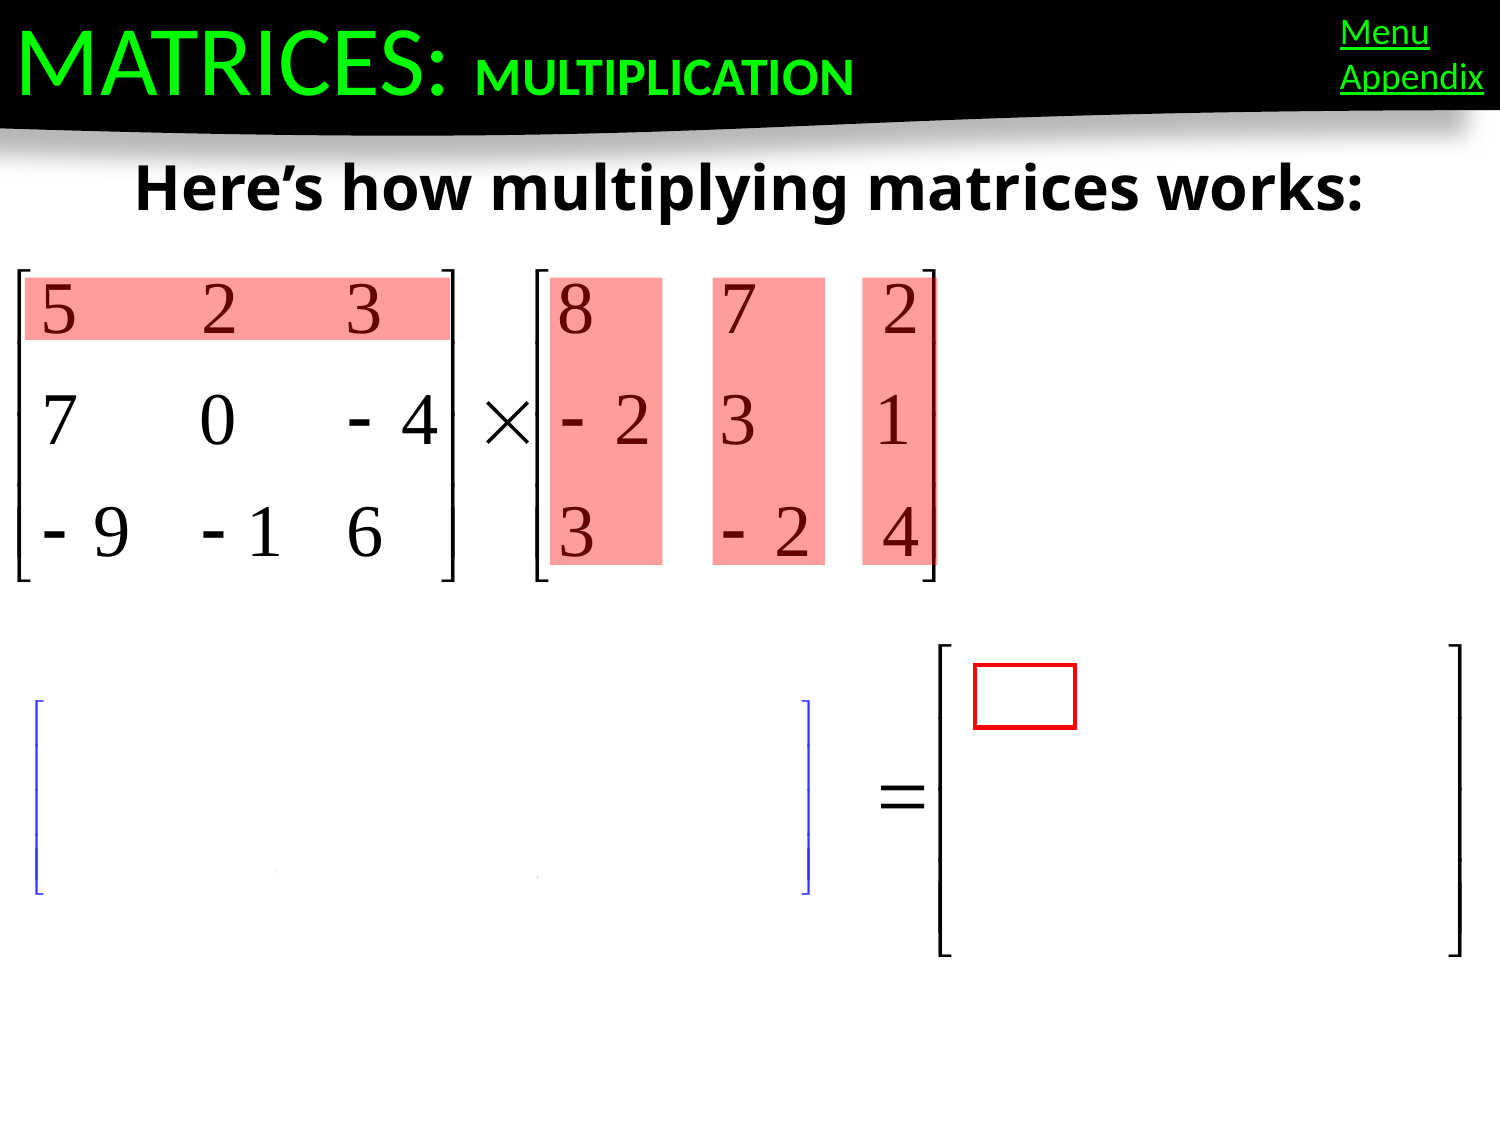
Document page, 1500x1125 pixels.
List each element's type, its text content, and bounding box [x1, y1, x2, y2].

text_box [0, 252, 963, 601]
text_box Here’s how multiplying matrices works: [0, 140, 1500, 230]
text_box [24, 689, 829, 907]
text_box MATRICES: MULTIPLICATION [0, 0, 1500, 138]
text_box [862, 627, 1490, 976]
text_box Menu Appendix [1324, 0, 1499, 105]
